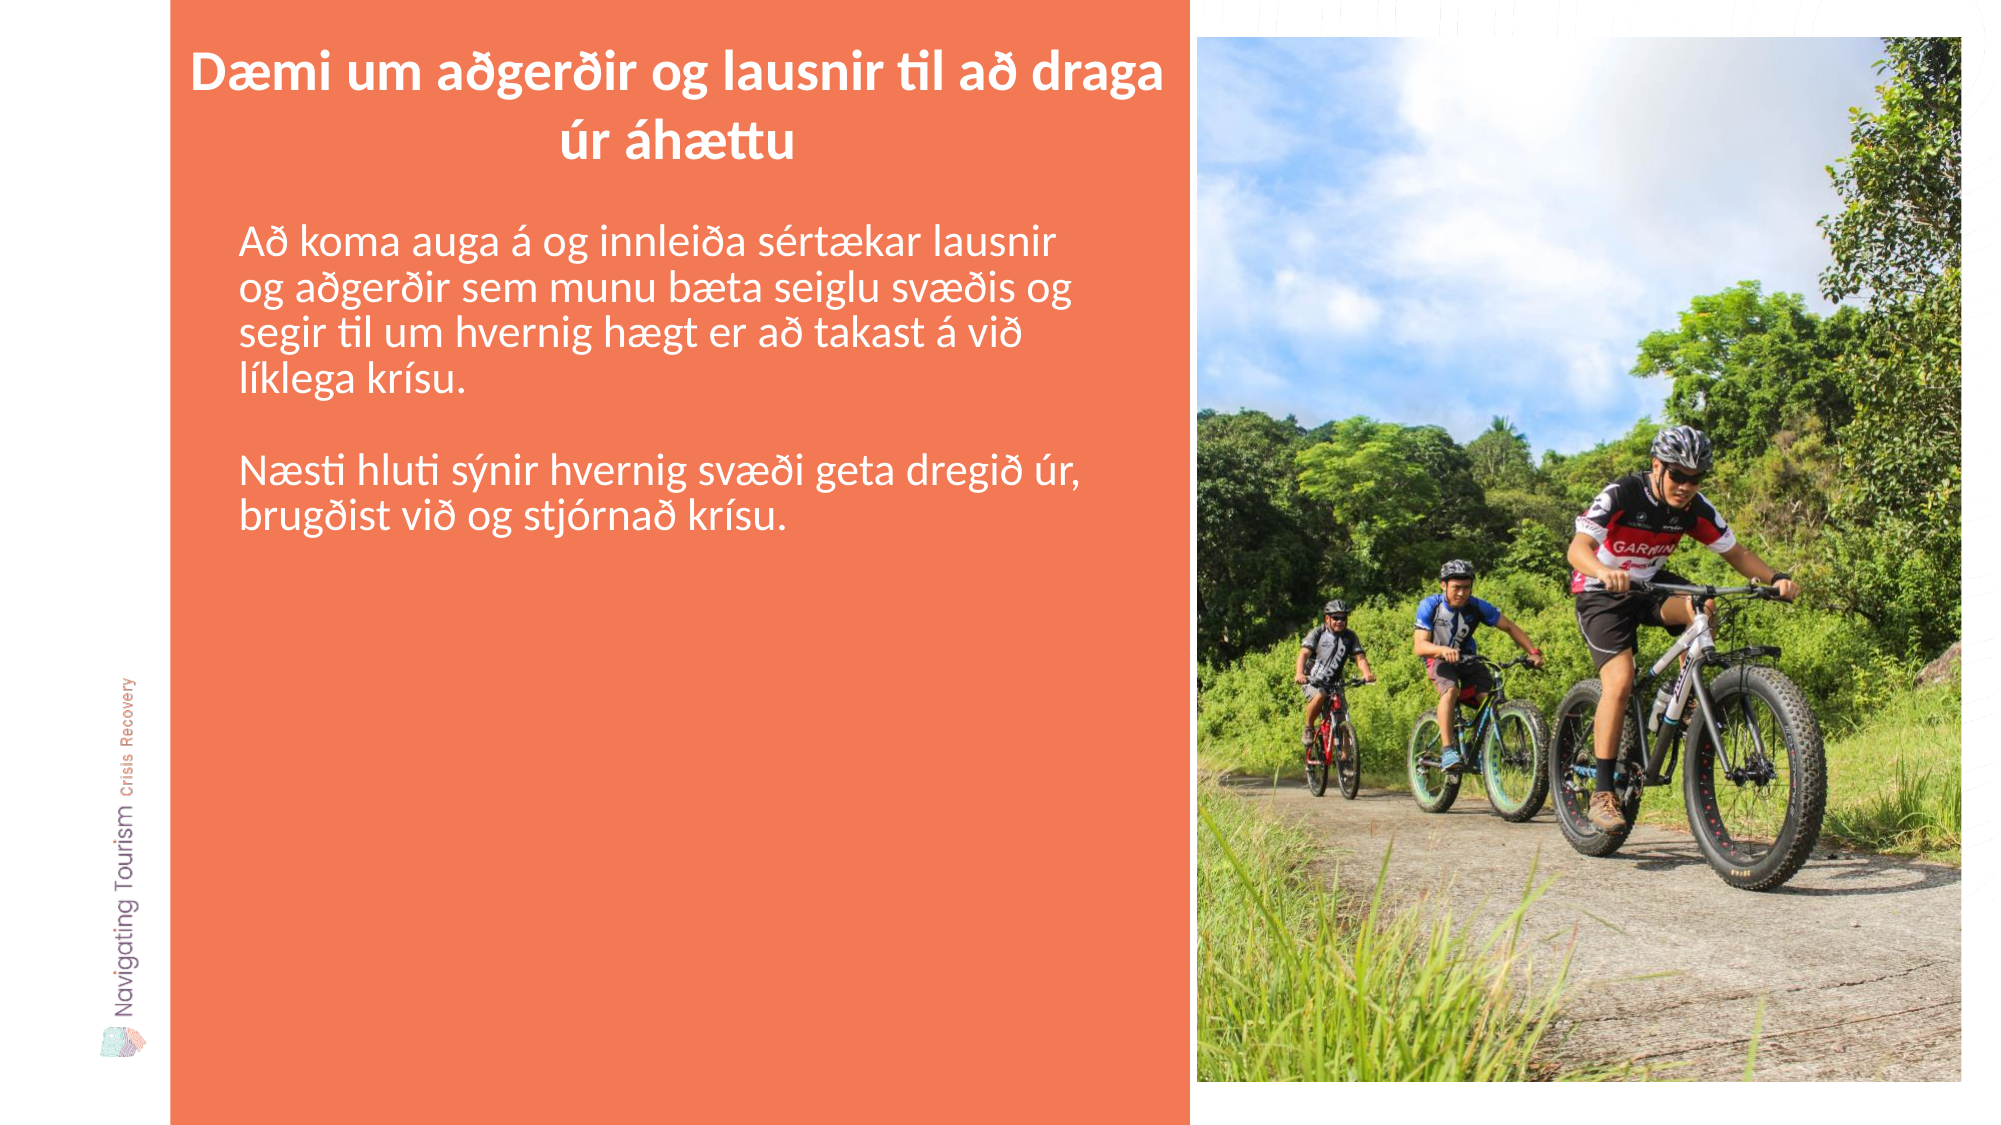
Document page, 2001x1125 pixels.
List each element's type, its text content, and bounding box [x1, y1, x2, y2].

picture [1190, 0, 1995, 1082]
list Að koma auga á og innleiða sértækar lausnir og aðgerðir sem munu bæta seiglu svæðis og segir til um hvernig hægt er að takast á við líklega krísu. Næsti hluti sýnir hvernig svæði geta dregið úr, brugðist við og stjórnað krísu. [223, 214, 1119, 1123]
picture [97, 678, 149, 1056]
list Dæmi um aðgerðir og lausnir til að draga úr áhættu [172, 28, 1185, 184]
